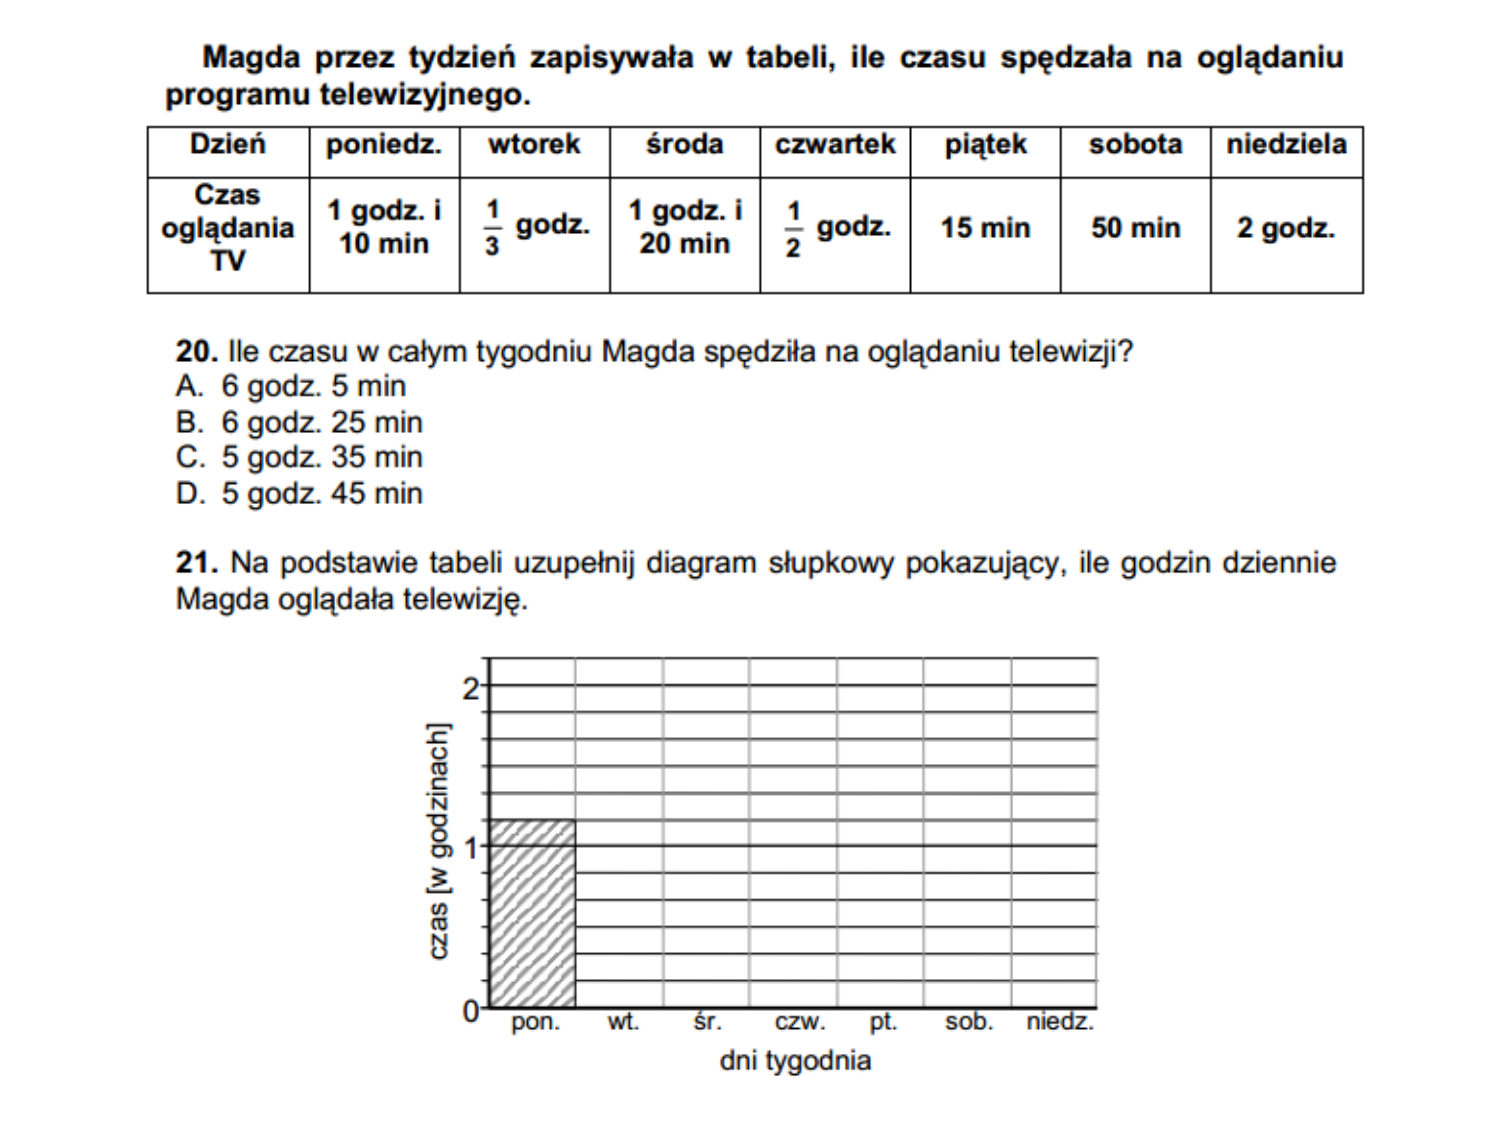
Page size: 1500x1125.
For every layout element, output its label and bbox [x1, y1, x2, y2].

picture [117, 18, 1389, 1100]
